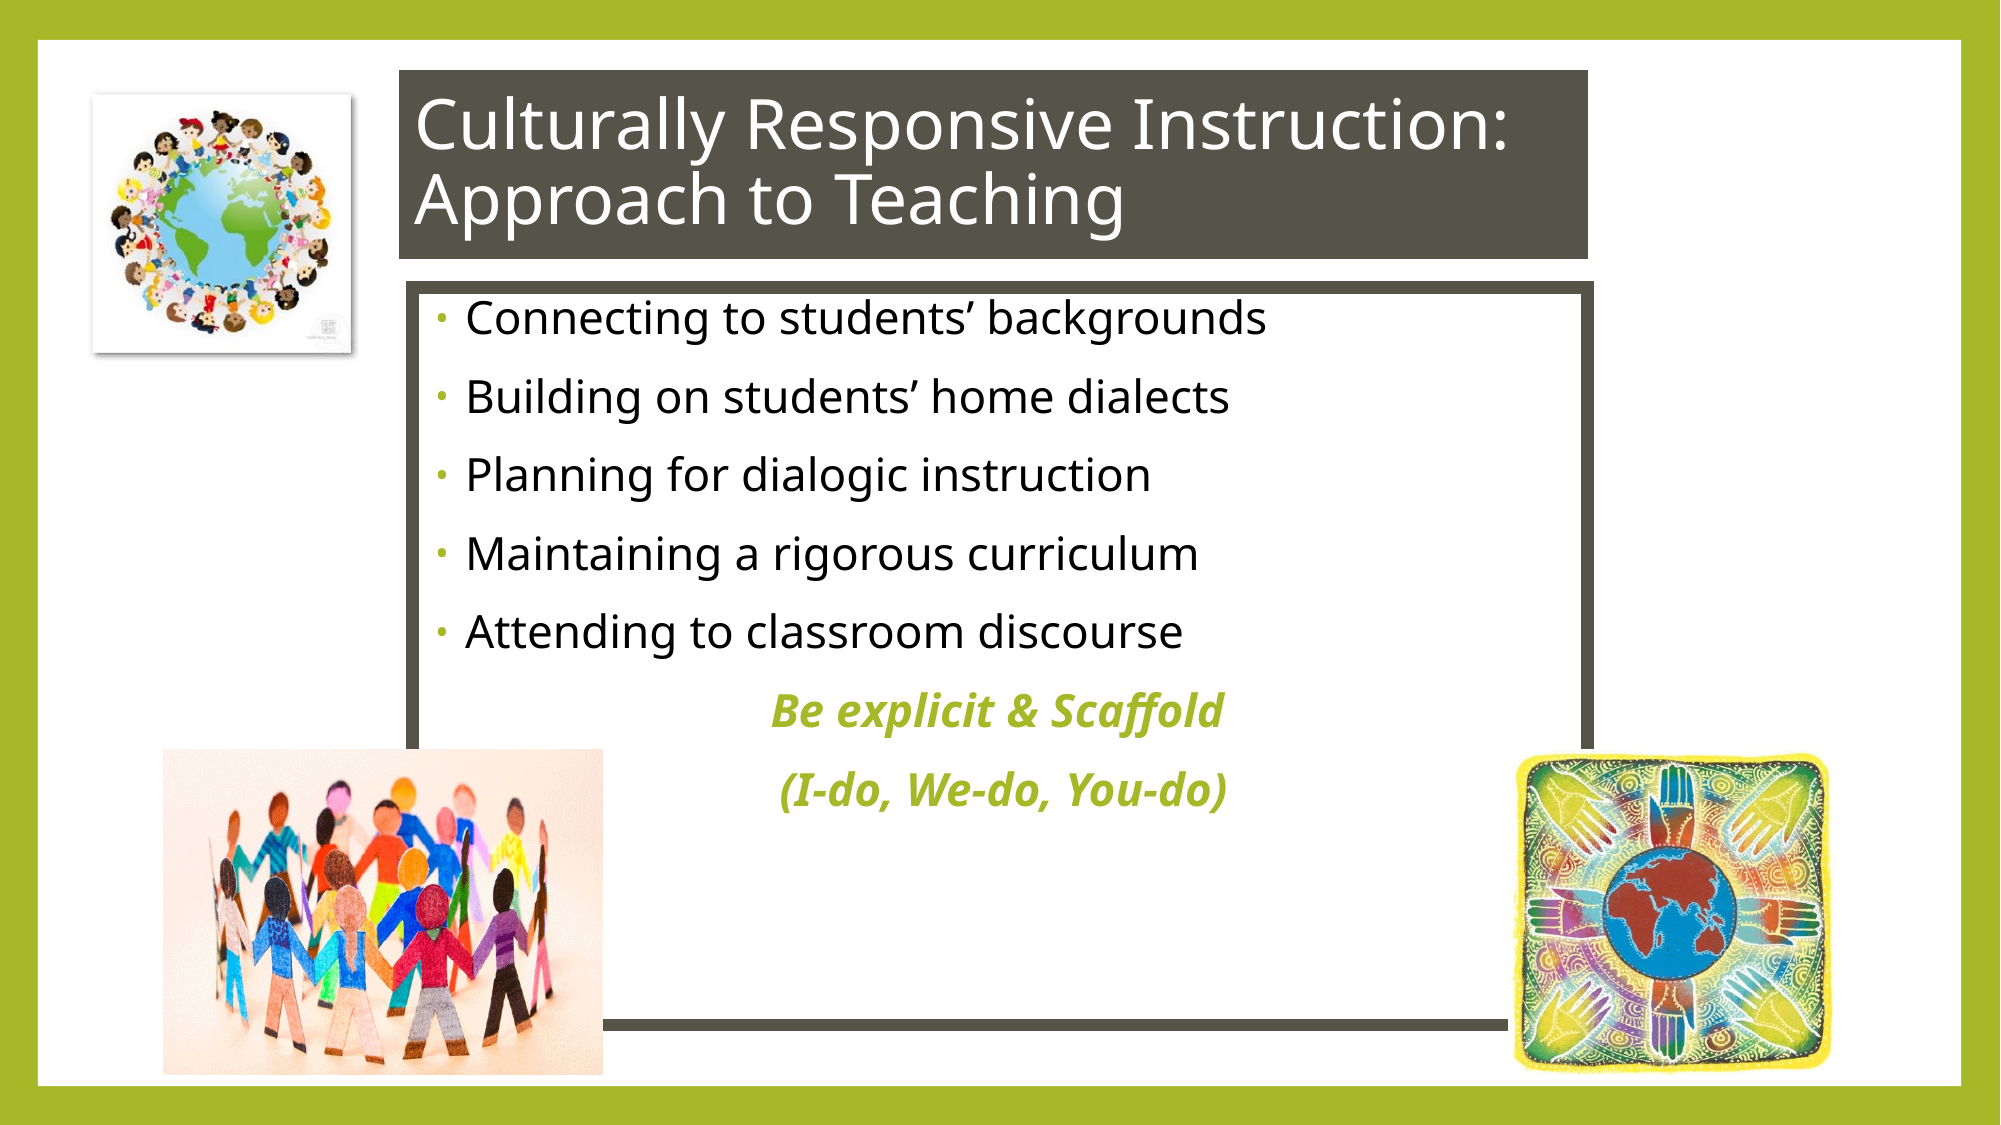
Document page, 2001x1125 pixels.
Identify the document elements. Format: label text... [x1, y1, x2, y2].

list Connecting to students’ backgrounds Building on students’ home dialects Planning for dialogic instruction Maintaining a rigorous curriculum Attending to classroom discourse Be explicit & Scaffold (I-do, We-do, You-do) [412, 287, 1588, 1025]
title Culturally Responsive Instruction: Approach to Teaching [399, 70, 1588, 259]
picture [1507, 749, 1837, 1076]
picture [163, 749, 603, 1076]
picture [86, 88, 359, 362]
